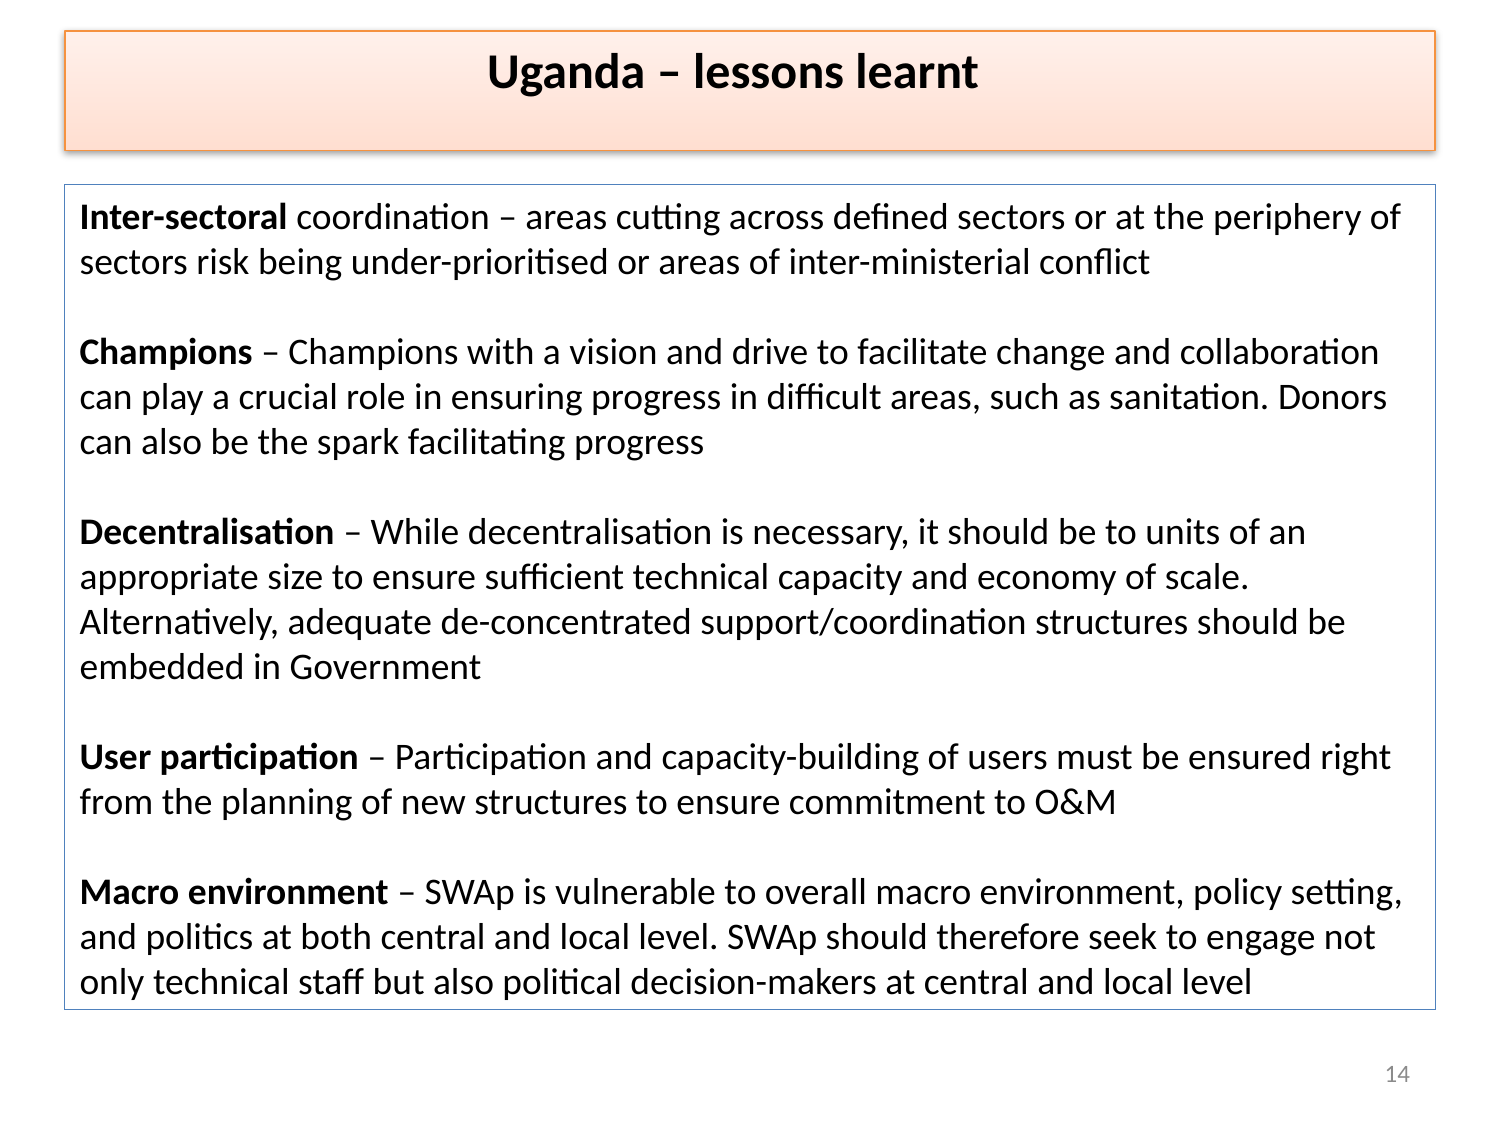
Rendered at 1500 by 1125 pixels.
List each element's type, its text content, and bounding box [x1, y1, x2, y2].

slide_number 14 [1074, 1042, 1425, 1103]
text_box Inter-sectoral coordination – areas cutting across defined sectors or at the periphery of sectors risk being under-prioritised or areas of inter-ministerial conflict Champions – Champions with a vision and drive to facilitate change and collaboration can play a crucial role in ensuring progress in difficult areas, such as sanitation. Donors can also be the spark facilitating progress Decentralisation – While decentralisation is necessary, it should be to units of an appropriate size to ensure sufficient technical capacity and economy of scale. Alternatively, adequate de-concentrated support/coordination structures should be embedded in Government User participation – Participation and capacity-building of users must be ensured right from the planning of new structures to ensure commitment to O&M Macro environment – SWAp is vulnerable to overall macro environment, policy setting, and politics at both central and local level. SWAp should therefore seek to engage not only technical staff but also political decision-makers at central and local level [64, 184, 1436, 1010]
text_box Uganda – lessons learnt [64, 30, 1436, 151]
